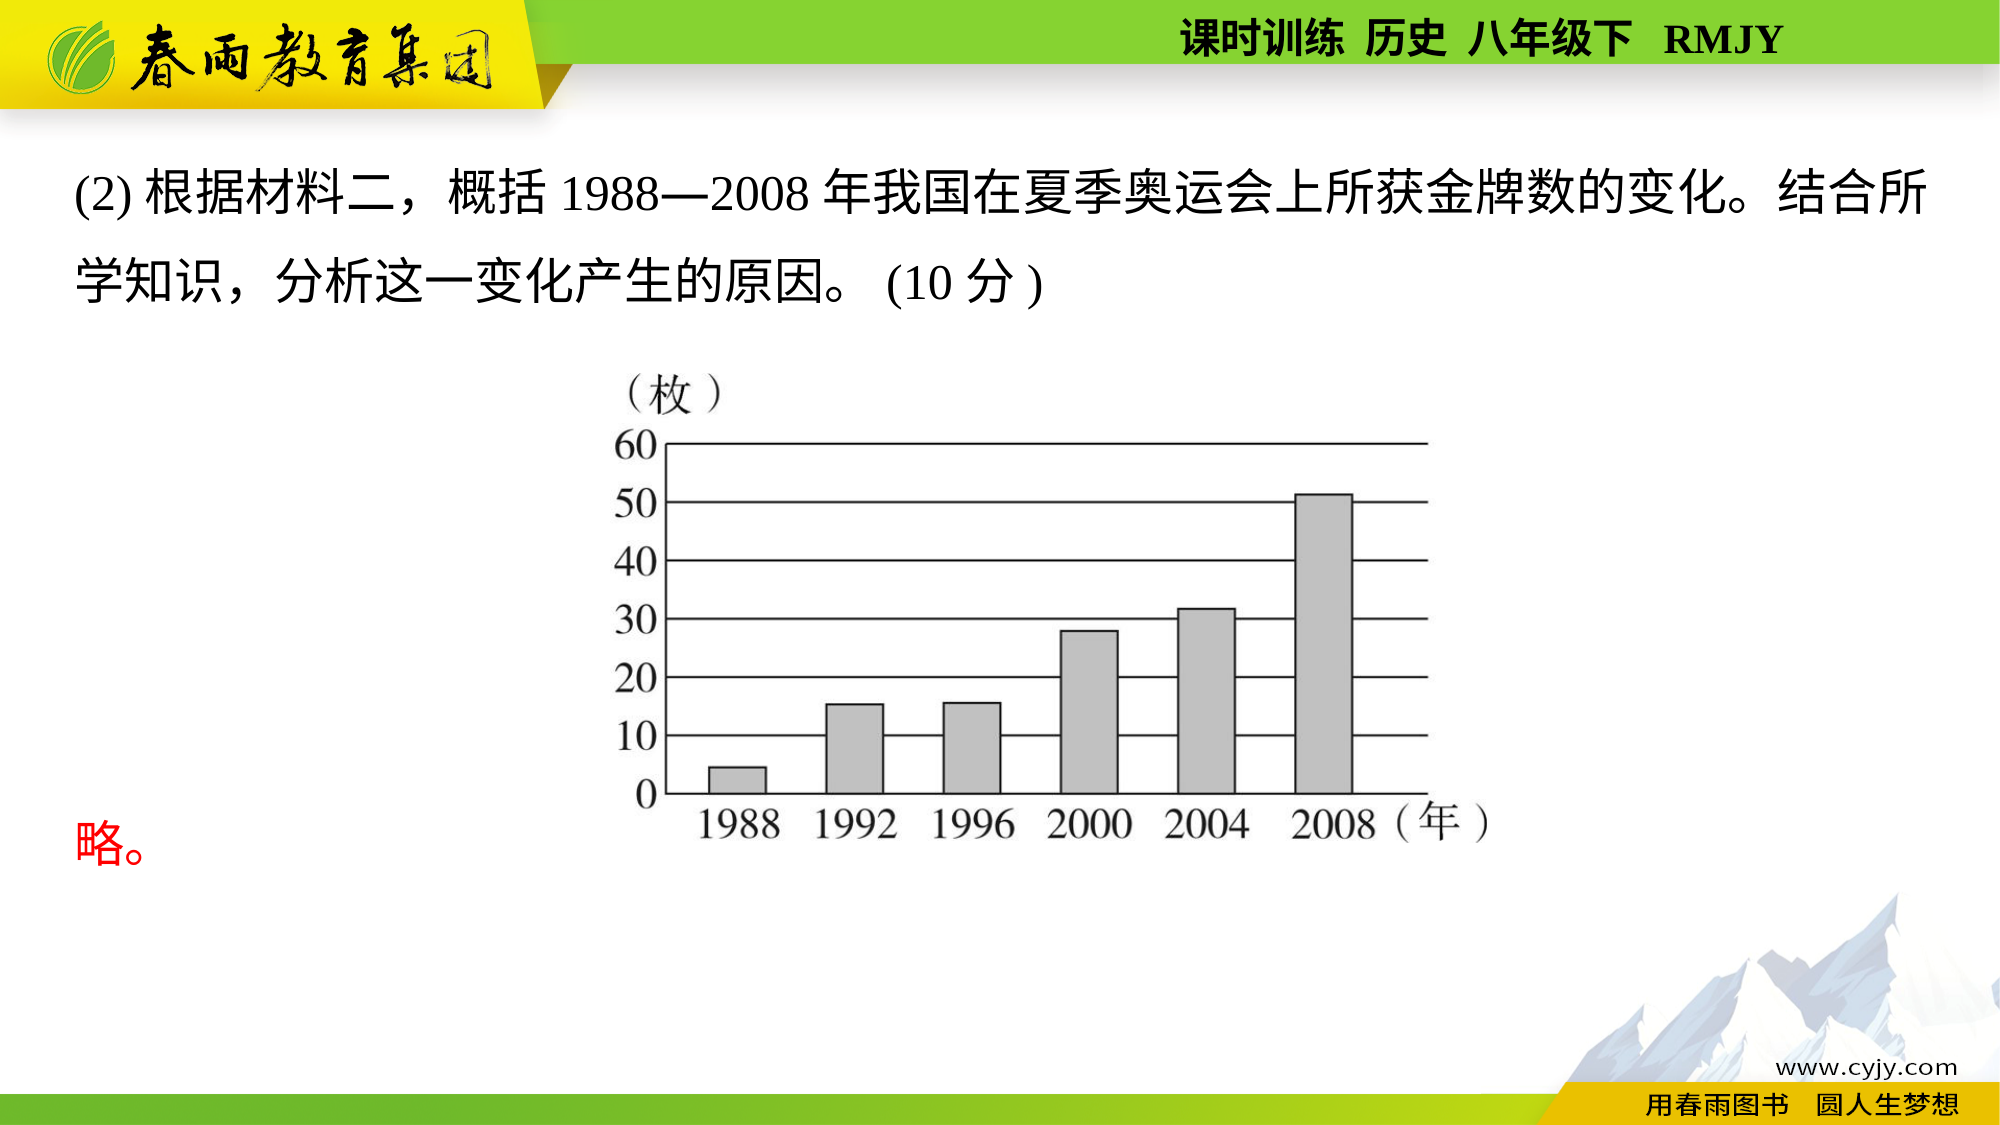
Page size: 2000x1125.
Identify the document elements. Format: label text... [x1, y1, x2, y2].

picture [0, 0, 2000, 1125]
text_box 略。 [59, 775, 1944, 880]
list (2)根据材料二，概括1988—2008年我国在夏季奥运会上所获金牌数的变化。结合所学知识，分析这一变化产生的原因。(10分) [59, 122, 1944, 308]
